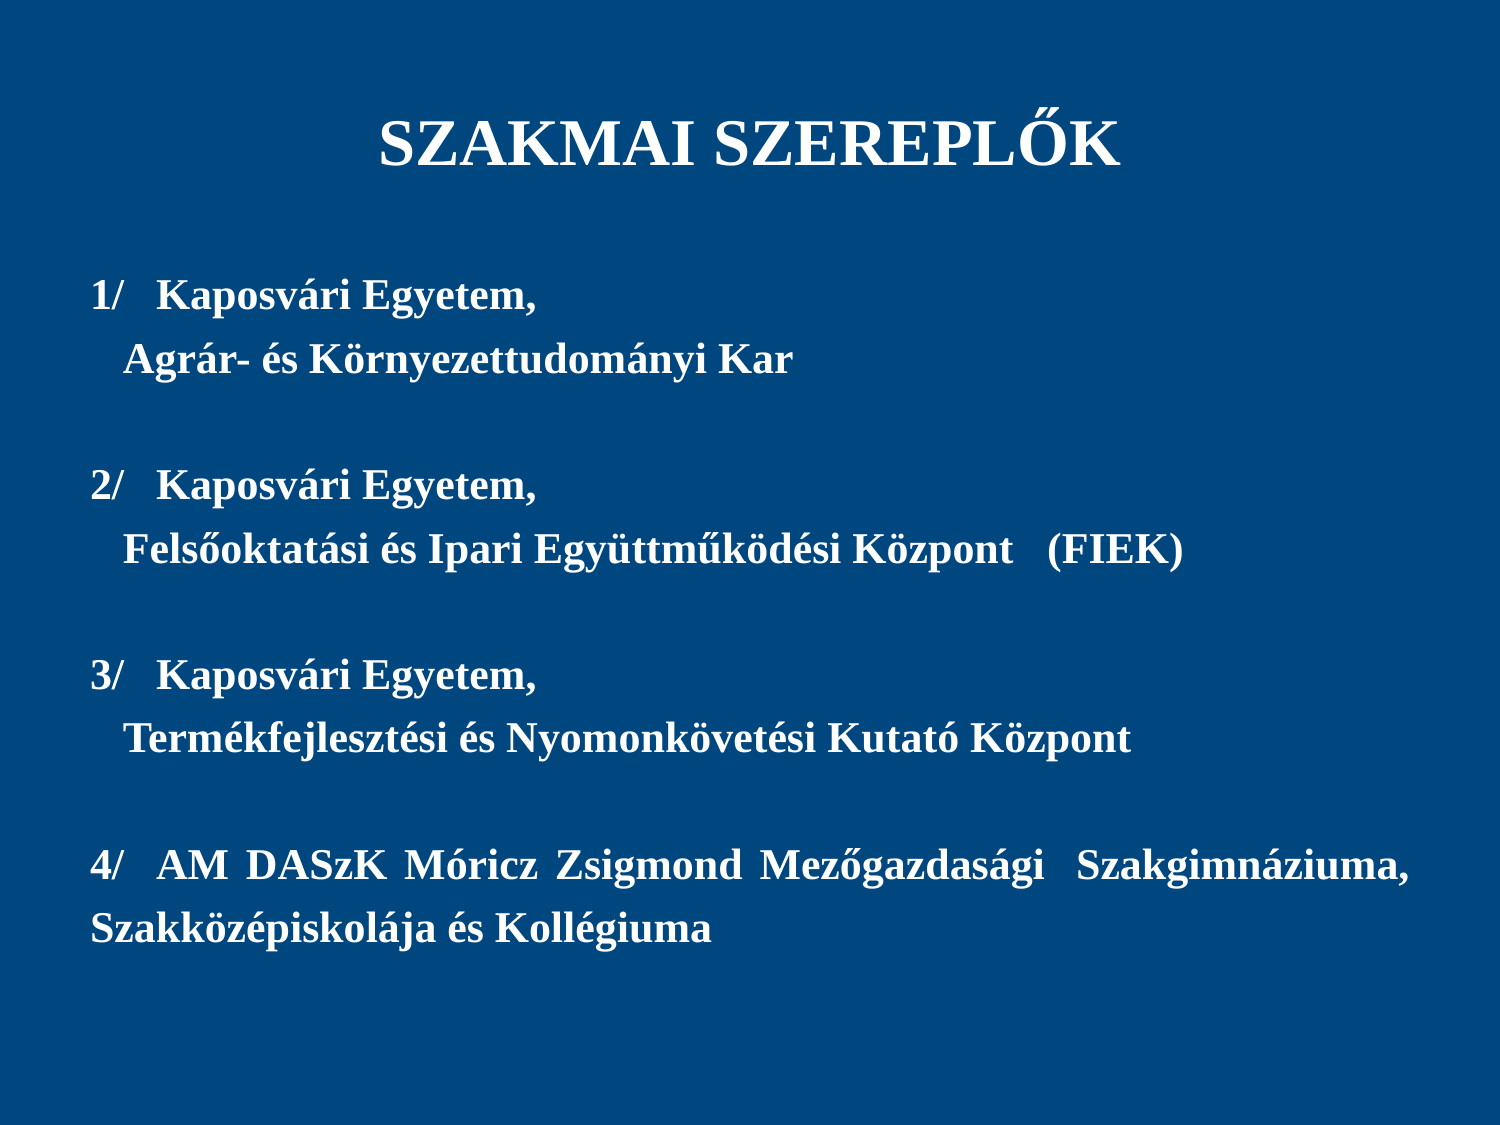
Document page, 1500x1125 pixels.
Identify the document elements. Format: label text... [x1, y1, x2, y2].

list 1/ Kaposvári Egyetem, Agrár- és Környezettudományi Kar 2/ Kaposvári Egyetem, Felsőoktatási és Ipari Együttműködési Központ (FIEK) 3/ Kaposvári Egyetem, Termékfejlesztési és Nyomonkövetési Kutató Központ 4/ AM DASzK Móricz Zsigmond Mezőgazdasági Szakgimnáziuma, Szakközépiskolája és Kollégiuma [75, 232, 1425, 975]
title SZAKMAI SZEREPLŐK [75, 45, 1425, 232]
